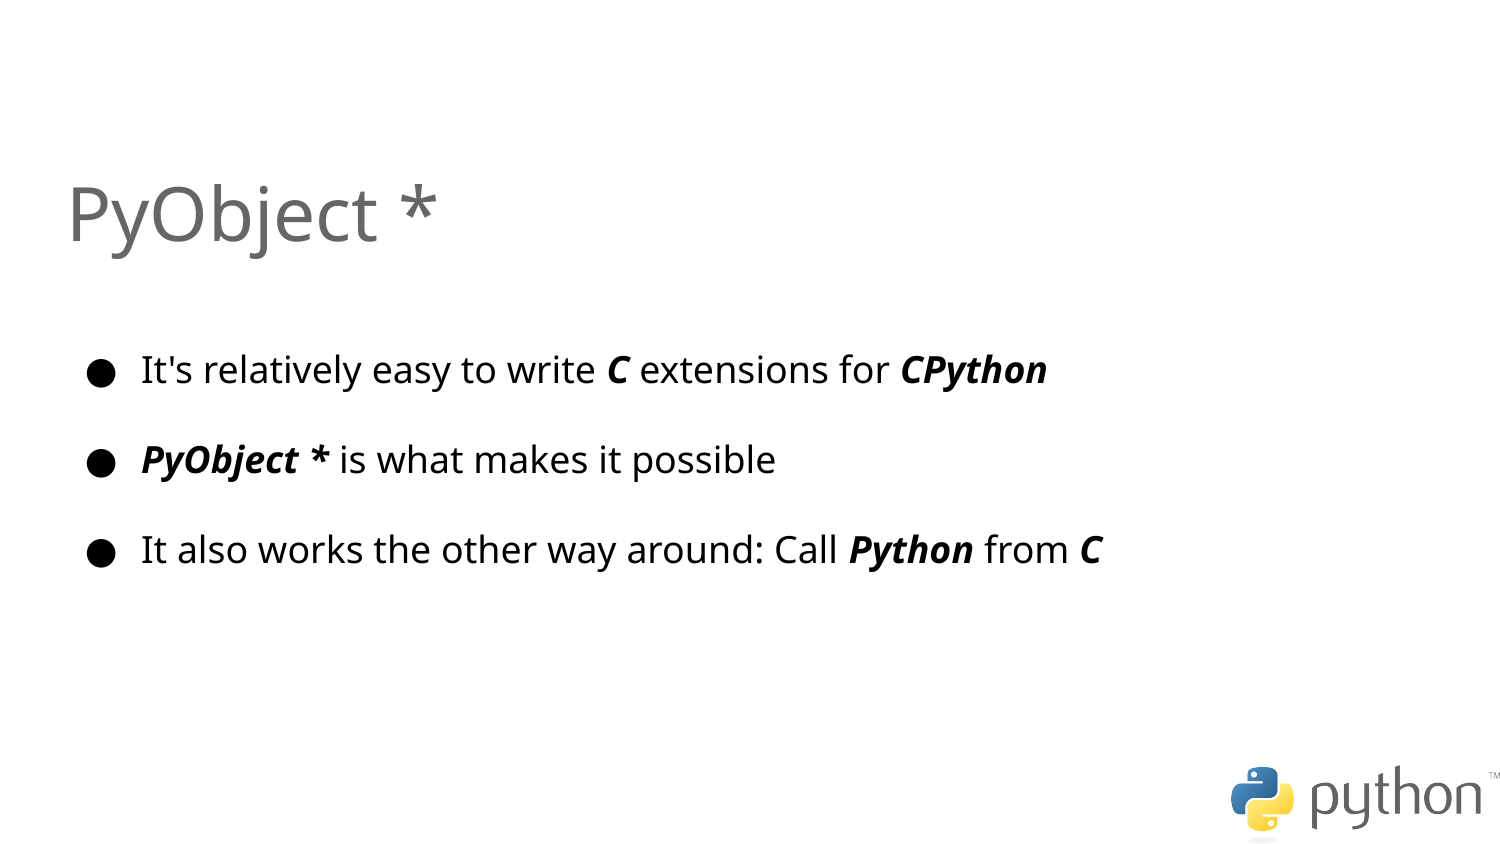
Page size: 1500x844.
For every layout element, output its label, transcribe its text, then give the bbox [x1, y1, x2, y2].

subtitle PyObject * It's relatively easy to write C extensions for CPython PyObject * is what makes it possible It also works the other way around: Call Python from C [51, 61, 1449, 814]
picture [1230, 765, 1500, 844]
